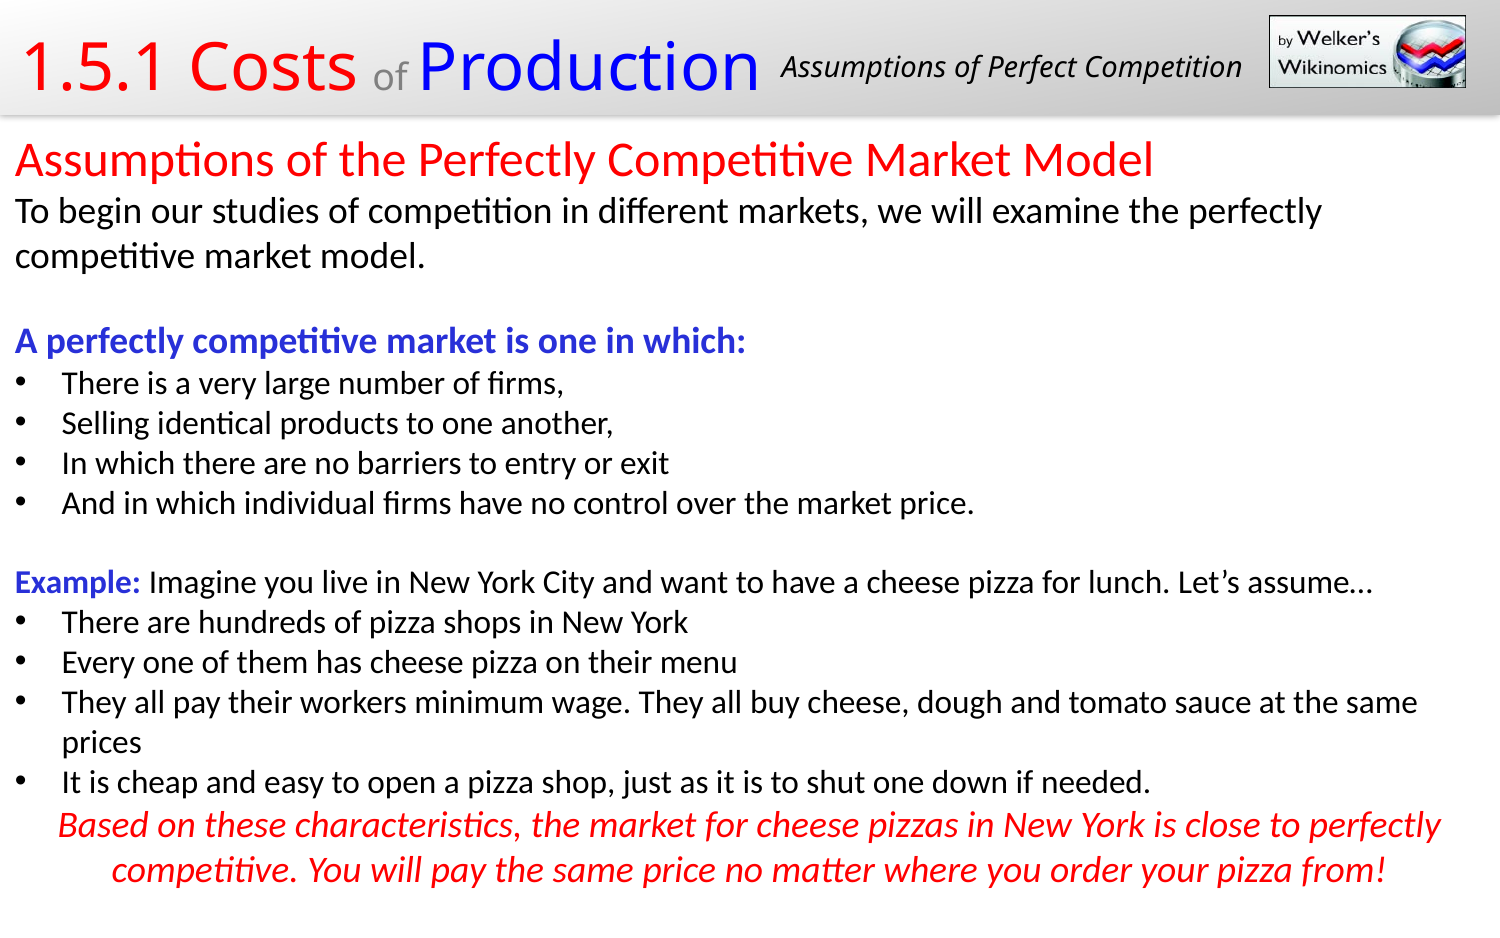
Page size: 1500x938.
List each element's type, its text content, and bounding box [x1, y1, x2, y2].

text_box Assumptions of the Perfectly Competitive Market Model To begin our studies of competition in different markets, we will examine the perfectly competitive market model. A perfectly competitive market is one in which: There is a very large number of firms, Selling identical products to one another, In which there are no barriers to entry or exit And in which individual firms have no control over the market price. Example: Imagine you live in New York City and want to have a cheese pizza for lunch. Let’s assume… There are hundreds of pizza shops in New York Every one of them has cheese pizza on their menu They all pay their workers minimum wage. They all buy cheese, dough and tomato sauce at the same prices It is cheap and easy to open a pizza shop, just as it is to shut one down if needed. Based on these characteristics, the market for cheese pizzas in New York is close to perfectly competitive. You will pay the same price no matter where you order your pizza from! [0, 123, 1500, 898]
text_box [0, 0, 1500, 115]
